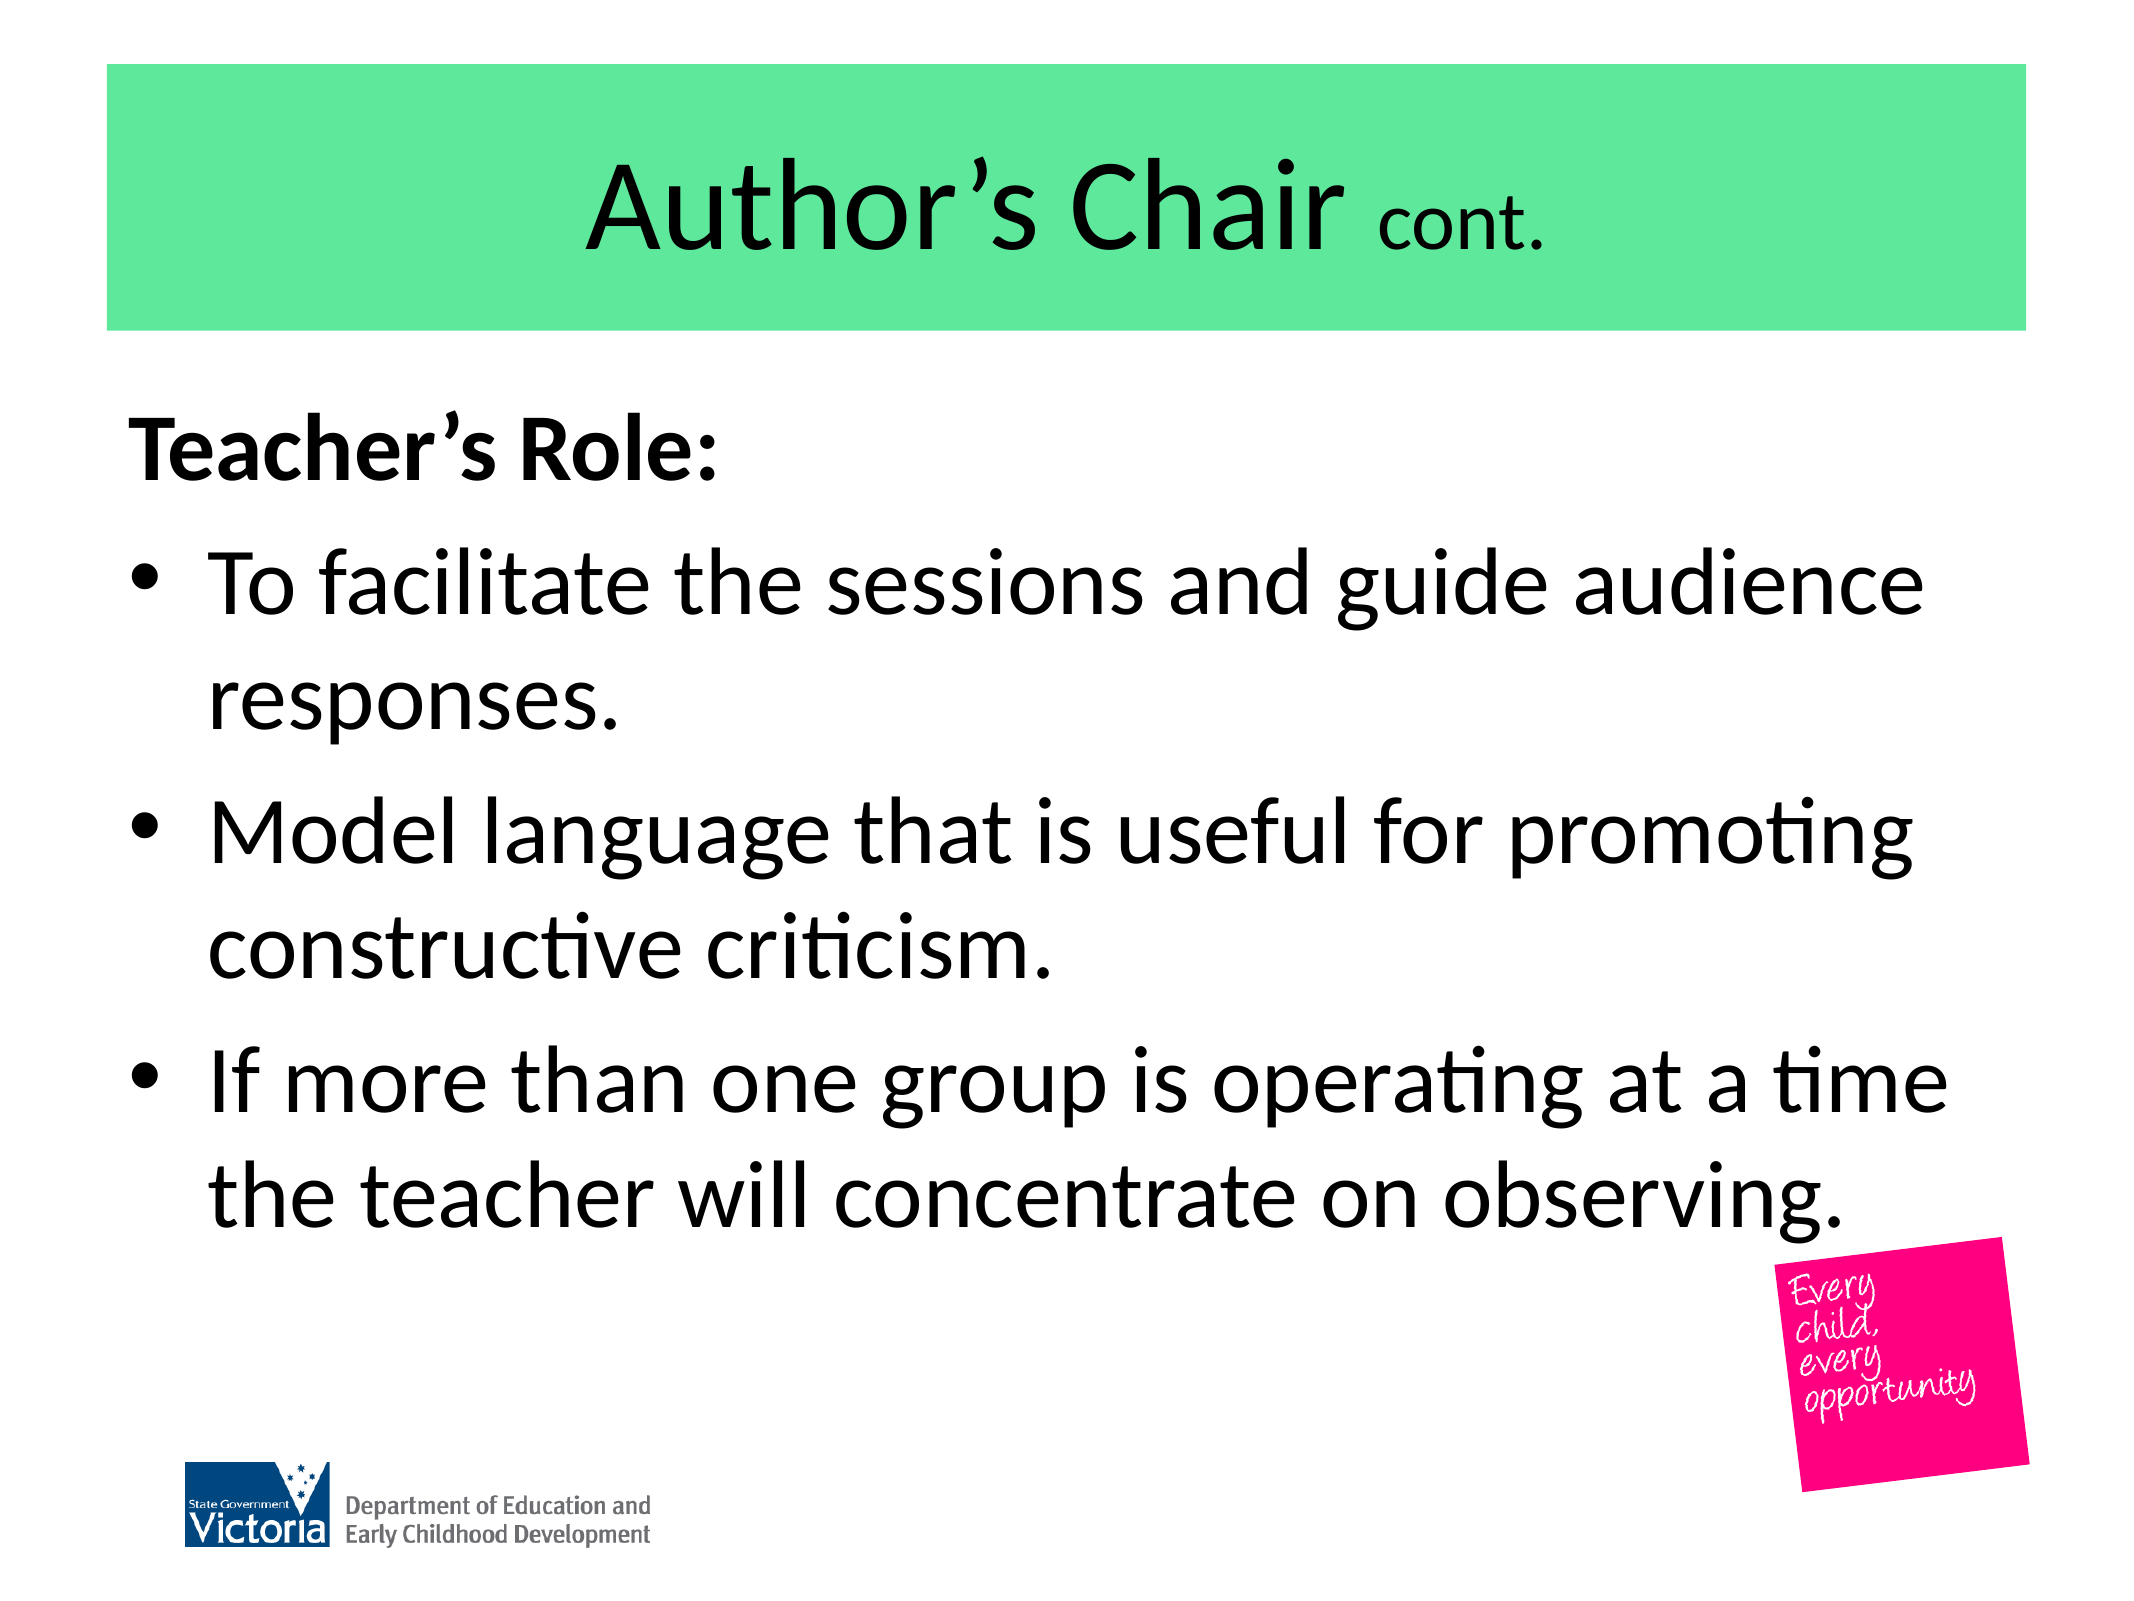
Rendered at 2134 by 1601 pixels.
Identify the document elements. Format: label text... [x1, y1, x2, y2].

picture [1795, 1430, 2030, 1493]
title Author’s Chair cont. [106, 63, 2027, 331]
list Teacher’s Role: To facilitate the sessions and guide audience responses. Model language that is useful for promoting constructive criticism. If more than one group is operating at a time the teacher will concentrate on observing. [106, 373, 2027, 1430]
picture [185, 1462, 650, 1548]
